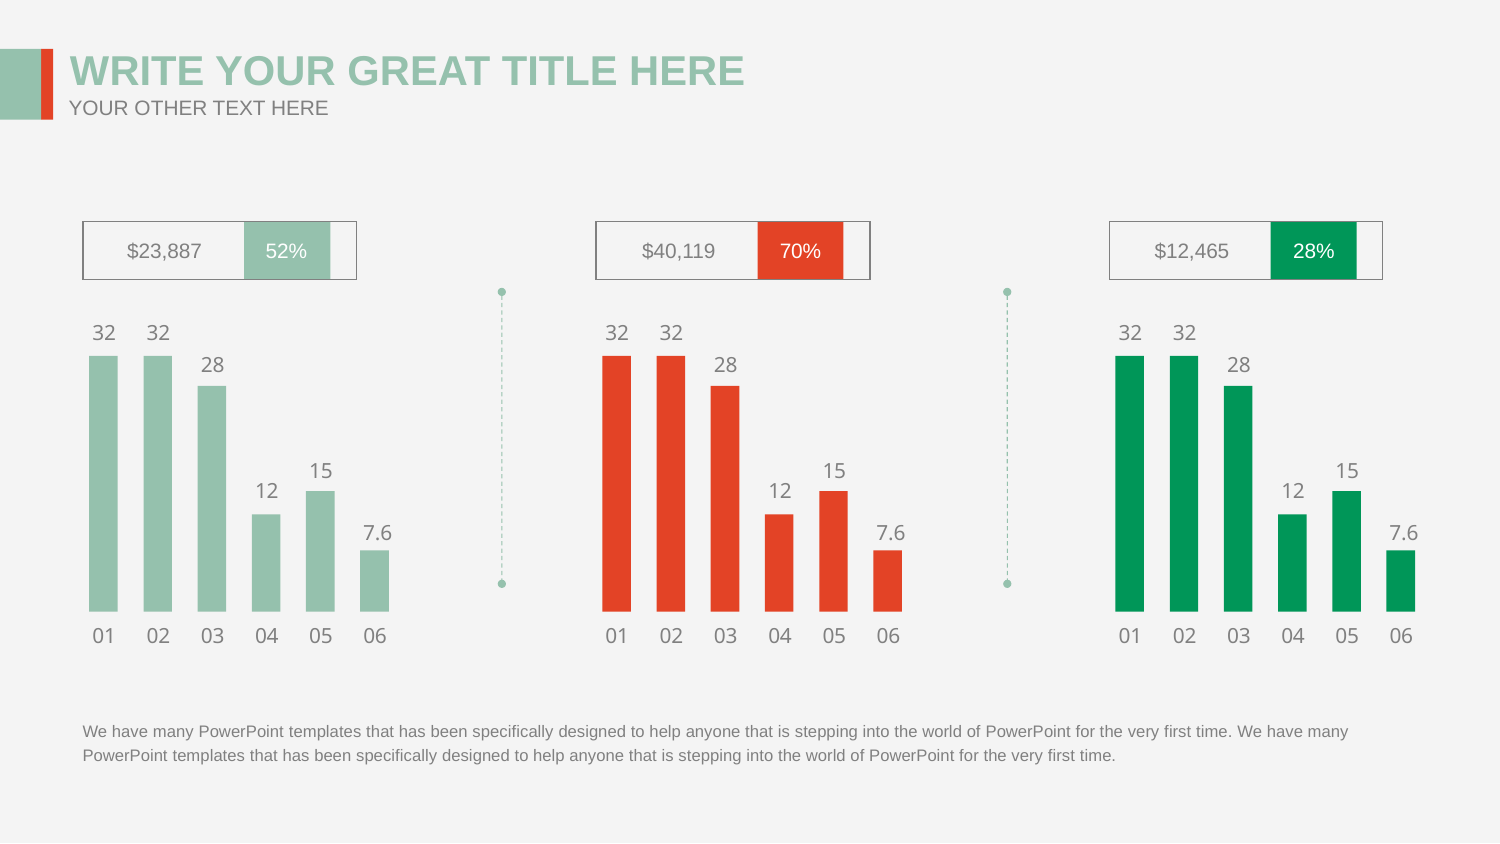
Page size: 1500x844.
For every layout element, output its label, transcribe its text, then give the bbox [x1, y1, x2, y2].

text_box [197, 385, 227, 612]
text_box [819, 491, 848, 612]
text_box 12 [768, 477, 792, 503]
text_box [1003, 574, 1012, 588]
text_box 06 [363, 622, 387, 648]
text_box 02 [1172, 622, 1197, 648]
text_box 28 [1227, 351, 1251, 377]
text_box 7.6 [1389, 519, 1419, 545]
text_box [305, 491, 335, 612]
text_box 03 [200, 622, 225, 648]
text_box 04 [1281, 622, 1305, 648]
text_box 32 [1118, 319, 1143, 345]
text_box [710, 385, 740, 612]
text_box 32 [605, 319, 630, 345]
text_box [497, 287, 506, 302]
text_box 03 [1227, 622, 1251, 648]
text_box 28 [713, 351, 738, 377]
text_box 06 [1389, 622, 1414, 648]
text_box 15 [309, 457, 333, 483]
text_box [1223, 385, 1253, 612]
text_box 04 [768, 622, 792, 648]
text_box 32 [1172, 319, 1197, 345]
text_box 12 [1281, 477, 1305, 503]
text_box [764, 514, 794, 612]
text_box 03 [713, 622, 738, 648]
text_box 15 [822, 457, 847, 483]
text_box 32 [146, 319, 171, 345]
text_box [1003, 287, 1012, 302]
text_box [596, 221, 870, 280]
text_box 01 [92, 622, 117, 648]
text_box 7.6 [363, 519, 393, 545]
text_box [1115, 355, 1144, 612]
text_box [1278, 514, 1307, 612]
text_box 15 [1335, 457, 1360, 483]
text_box 05 [309, 622, 333, 648]
text_box [360, 550, 389, 612]
text_box [1332, 491, 1361, 612]
text_box [1169, 355, 1199, 612]
text_box [83, 221, 357, 280]
text_box 06 [876, 622, 901, 648]
text_box 05 [822, 622, 847, 648]
text_box [873, 550, 902, 612]
text_box WRITE YOUR GREAT TITLE HERE [55, 36, 761, 102]
text_box 04 [255, 622, 279, 648]
text_box [602, 355, 631, 612]
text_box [0, 48, 54, 120]
text_box 02 [659, 622, 684, 648]
text_box [1386, 550, 1416, 612]
text_box 02 [146, 622, 171, 648]
text_box [656, 355, 686, 612]
text_box [497, 574, 506, 588]
text_box 7.6 [876, 519, 906, 545]
text_box We have many PowerPoint templates that has been specifically designed to help anyone that is stepping into the world of PowerPoint for the very first time. We have many PowerPoint templates that has been specifically designed to help anyone that is stepping into the world of PowerPoint for the very first time. [82, 716, 1418, 765]
text_box 32 [659, 319, 684, 345]
text_box 32 [92, 319, 117, 345]
text_box 01 [1118, 622, 1143, 648]
text_box [251, 514, 281, 612]
text_box 28 [200, 351, 225, 377]
text_box 12 [255, 477, 279, 503]
text_box [1109, 221, 1383, 280]
text_box 01 [605, 622, 630, 648]
text_box YOUR OTHER TEXT HERE [54, 86, 344, 127]
text_box [89, 355, 118, 612]
text_box [143, 355, 172, 612]
text_box 05 [1335, 622, 1360, 648]
